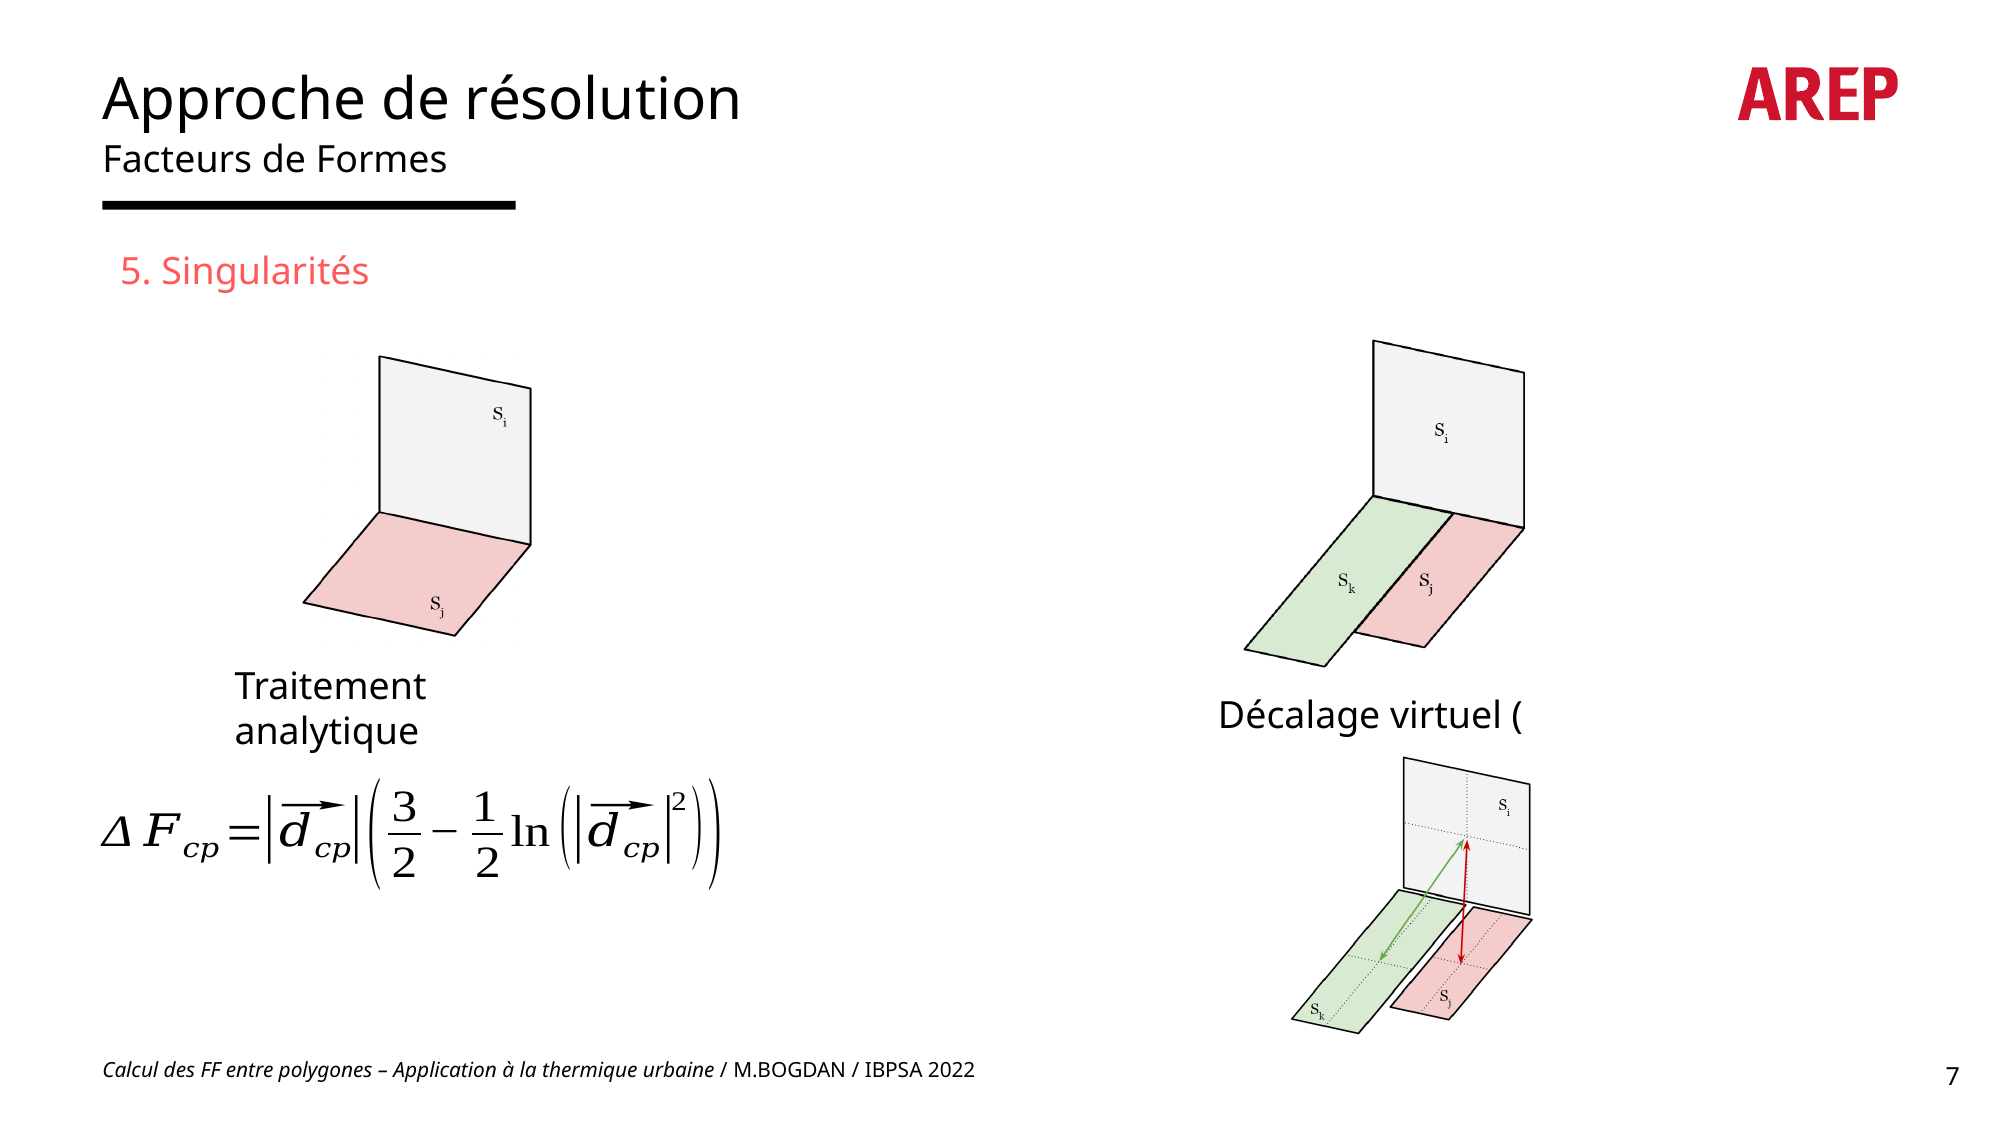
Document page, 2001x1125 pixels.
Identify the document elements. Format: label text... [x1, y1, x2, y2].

list Facteurs de Formes [102, 135, 1284, 181]
text_box 5. Singularités [105, 239, 764, 300]
picture [290, 330, 545, 644]
picture [1282, 751, 1538, 1040]
title Approche de résolution [102, 68, 1284, 133]
slide_number 7 [1929, 1062, 1977, 1093]
picture [1215, 328, 1554, 685]
text_box Traitement analytique [219, 654, 616, 760]
